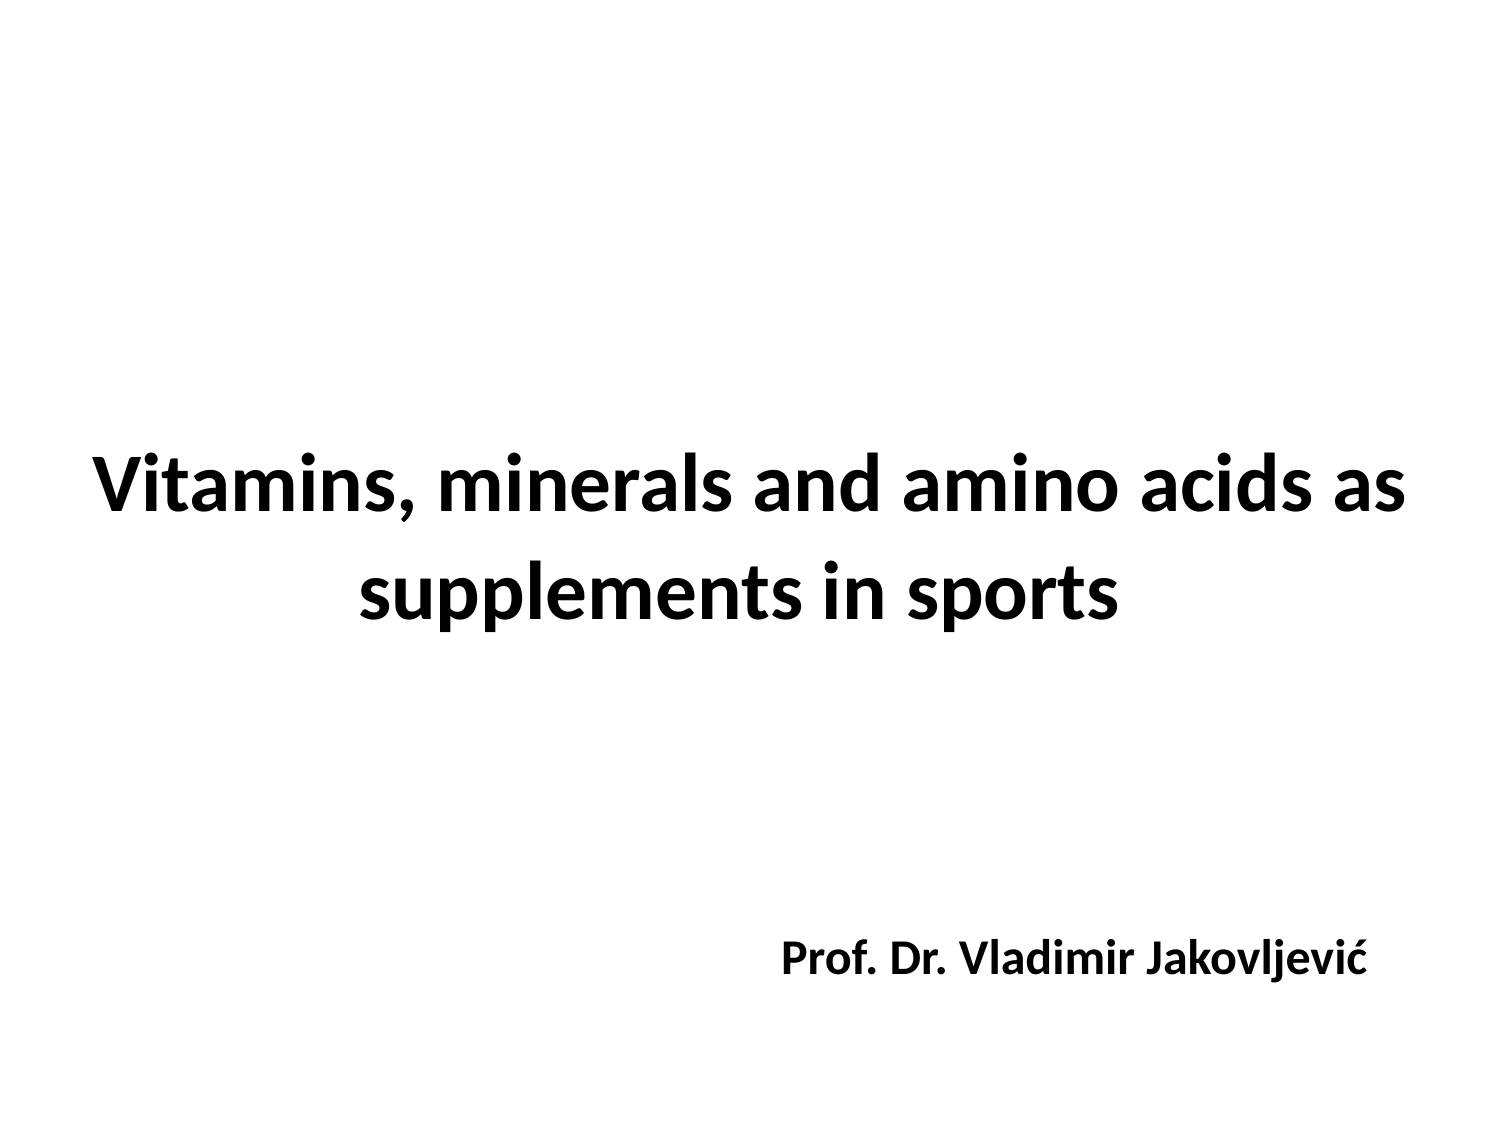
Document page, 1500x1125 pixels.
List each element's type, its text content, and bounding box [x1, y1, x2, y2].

text_box Vitamins, minerals and amino acids as supplements in sports [70, 420, 1430, 646]
subtitle Prof. ​Dr. Vladimir Jakovljević [702, 916, 1446, 1087]
